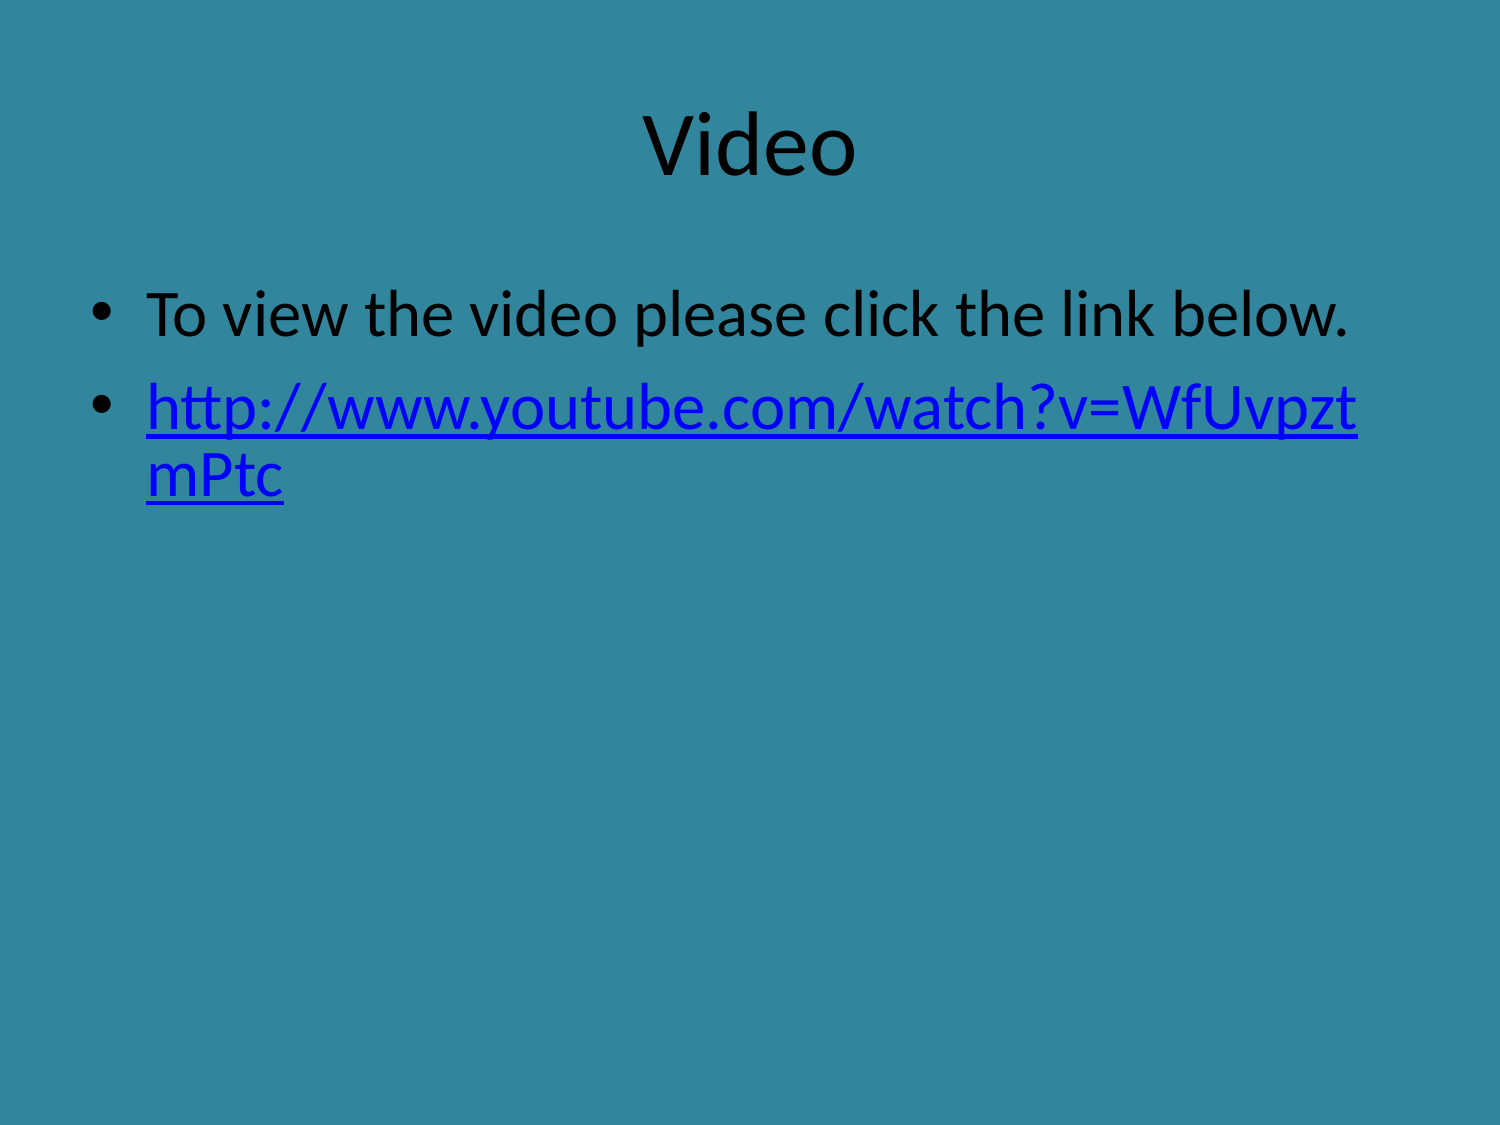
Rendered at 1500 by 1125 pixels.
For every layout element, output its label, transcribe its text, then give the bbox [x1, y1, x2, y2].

title Video [75, 45, 1425, 233]
list To view the video please click the link below. http://www.youtube.com/watch?v=WfUvpztmPtc [75, 262, 1425, 1005]
